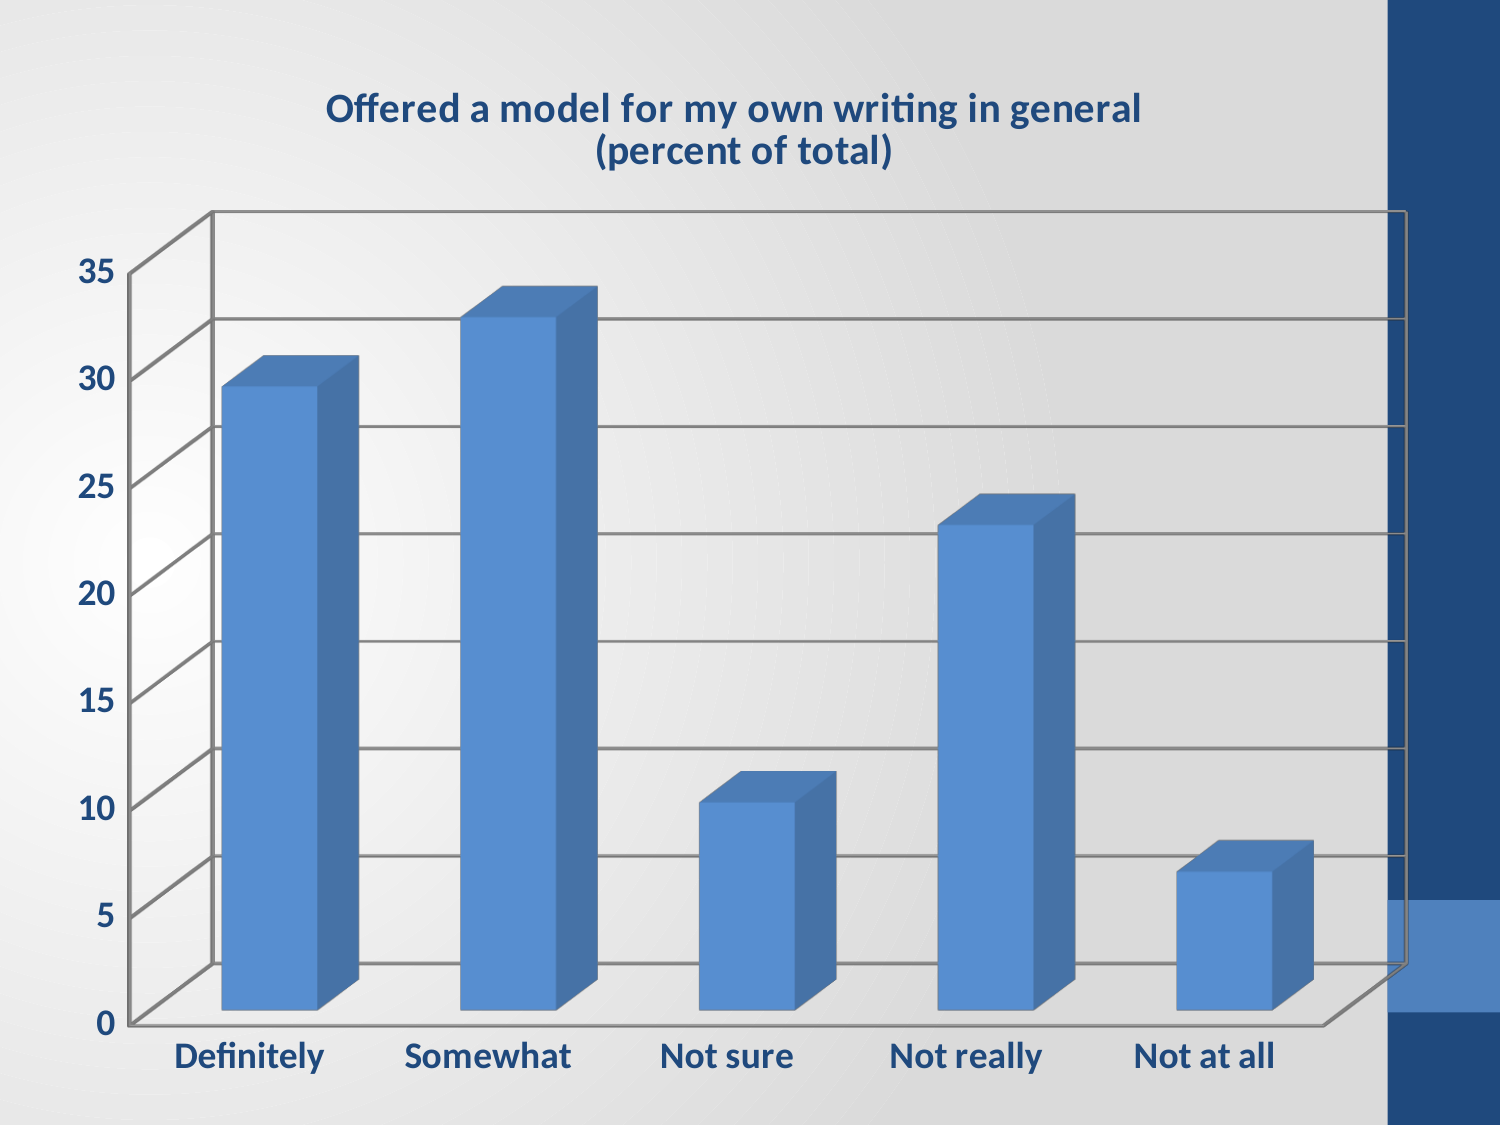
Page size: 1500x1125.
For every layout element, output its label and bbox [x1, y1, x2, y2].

chart [49, 49, 1438, 1101]
